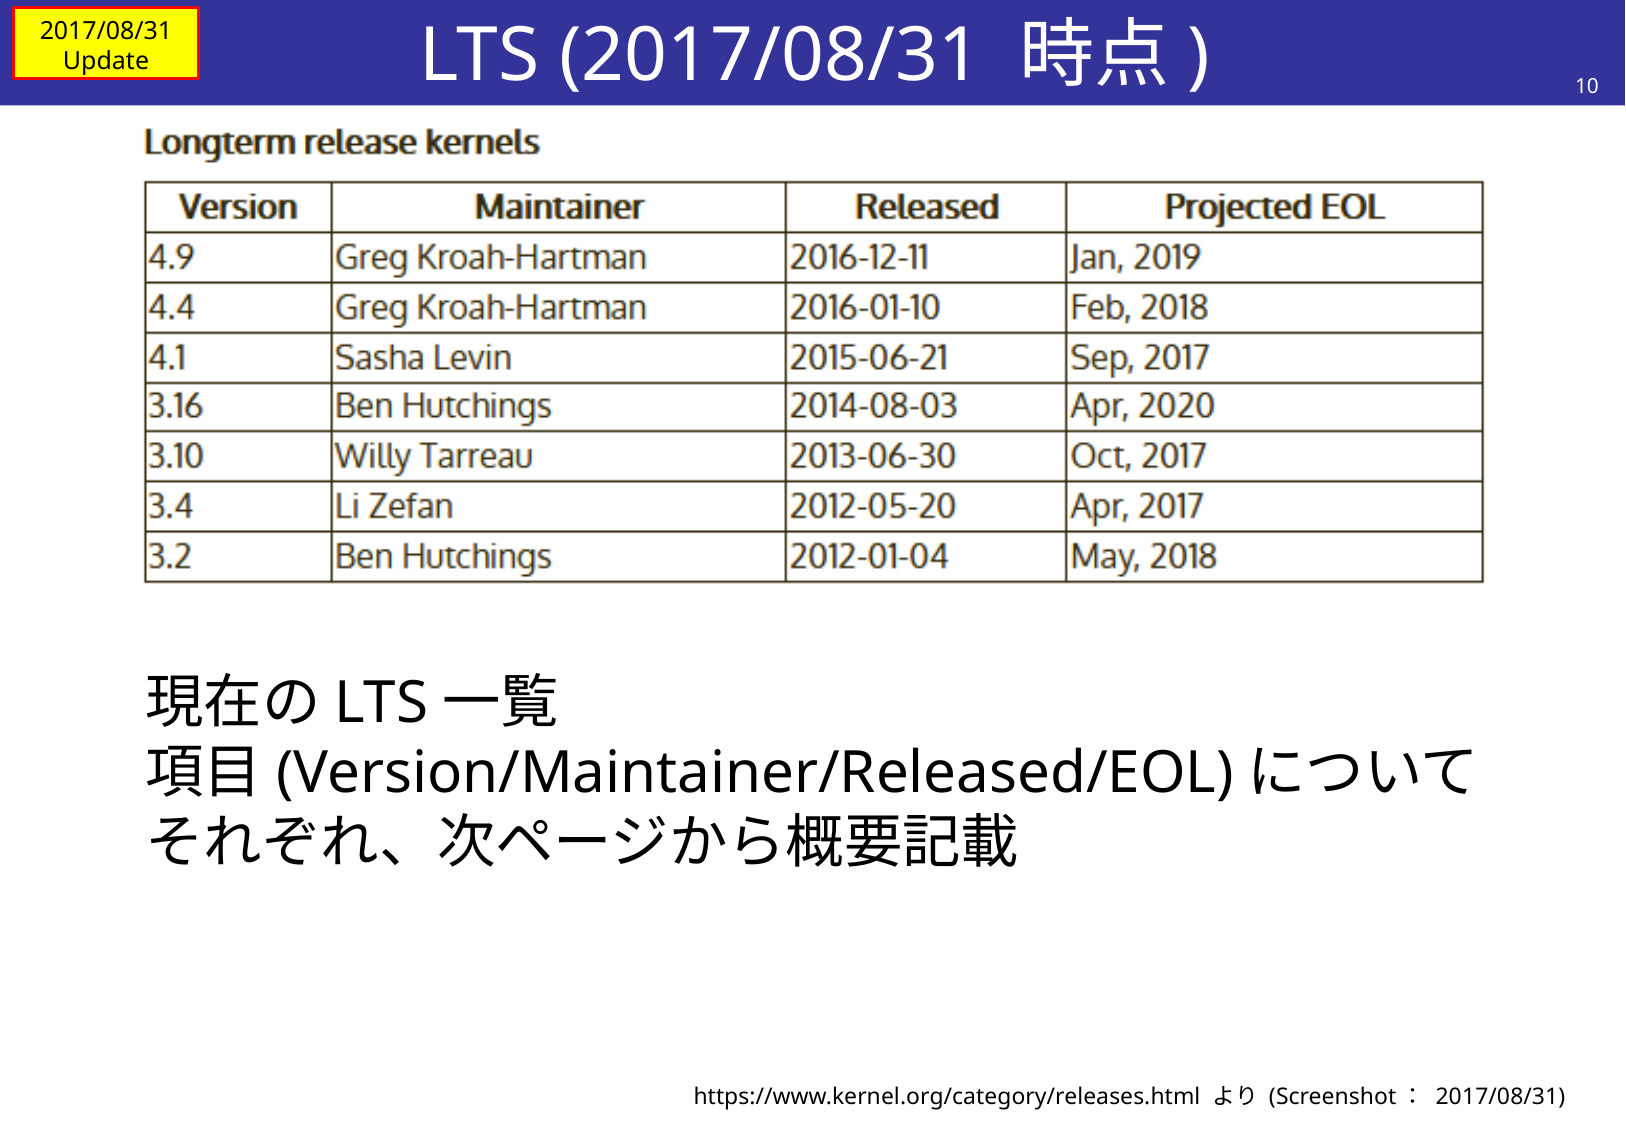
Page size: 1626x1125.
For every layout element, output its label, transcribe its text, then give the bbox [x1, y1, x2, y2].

picture [124, 120, 1501, 599]
title LTS (2017/08/31 時点) [83, 0, 1546, 102]
text_box 2017/08/31 Update [13, 7, 199, 79]
text_box 現在のLTS一覧 項目(Version/Maintainer/Released/EOL)について それぞれ、次ページから概要記載 [130, 656, 1494, 882]
text_box https://www.kernel.org/category/releases.html より (Screenshot： 2017/08/31) [678, 1074, 1581, 1117]
slide_number 10 [1522, 65, 1614, 105]
